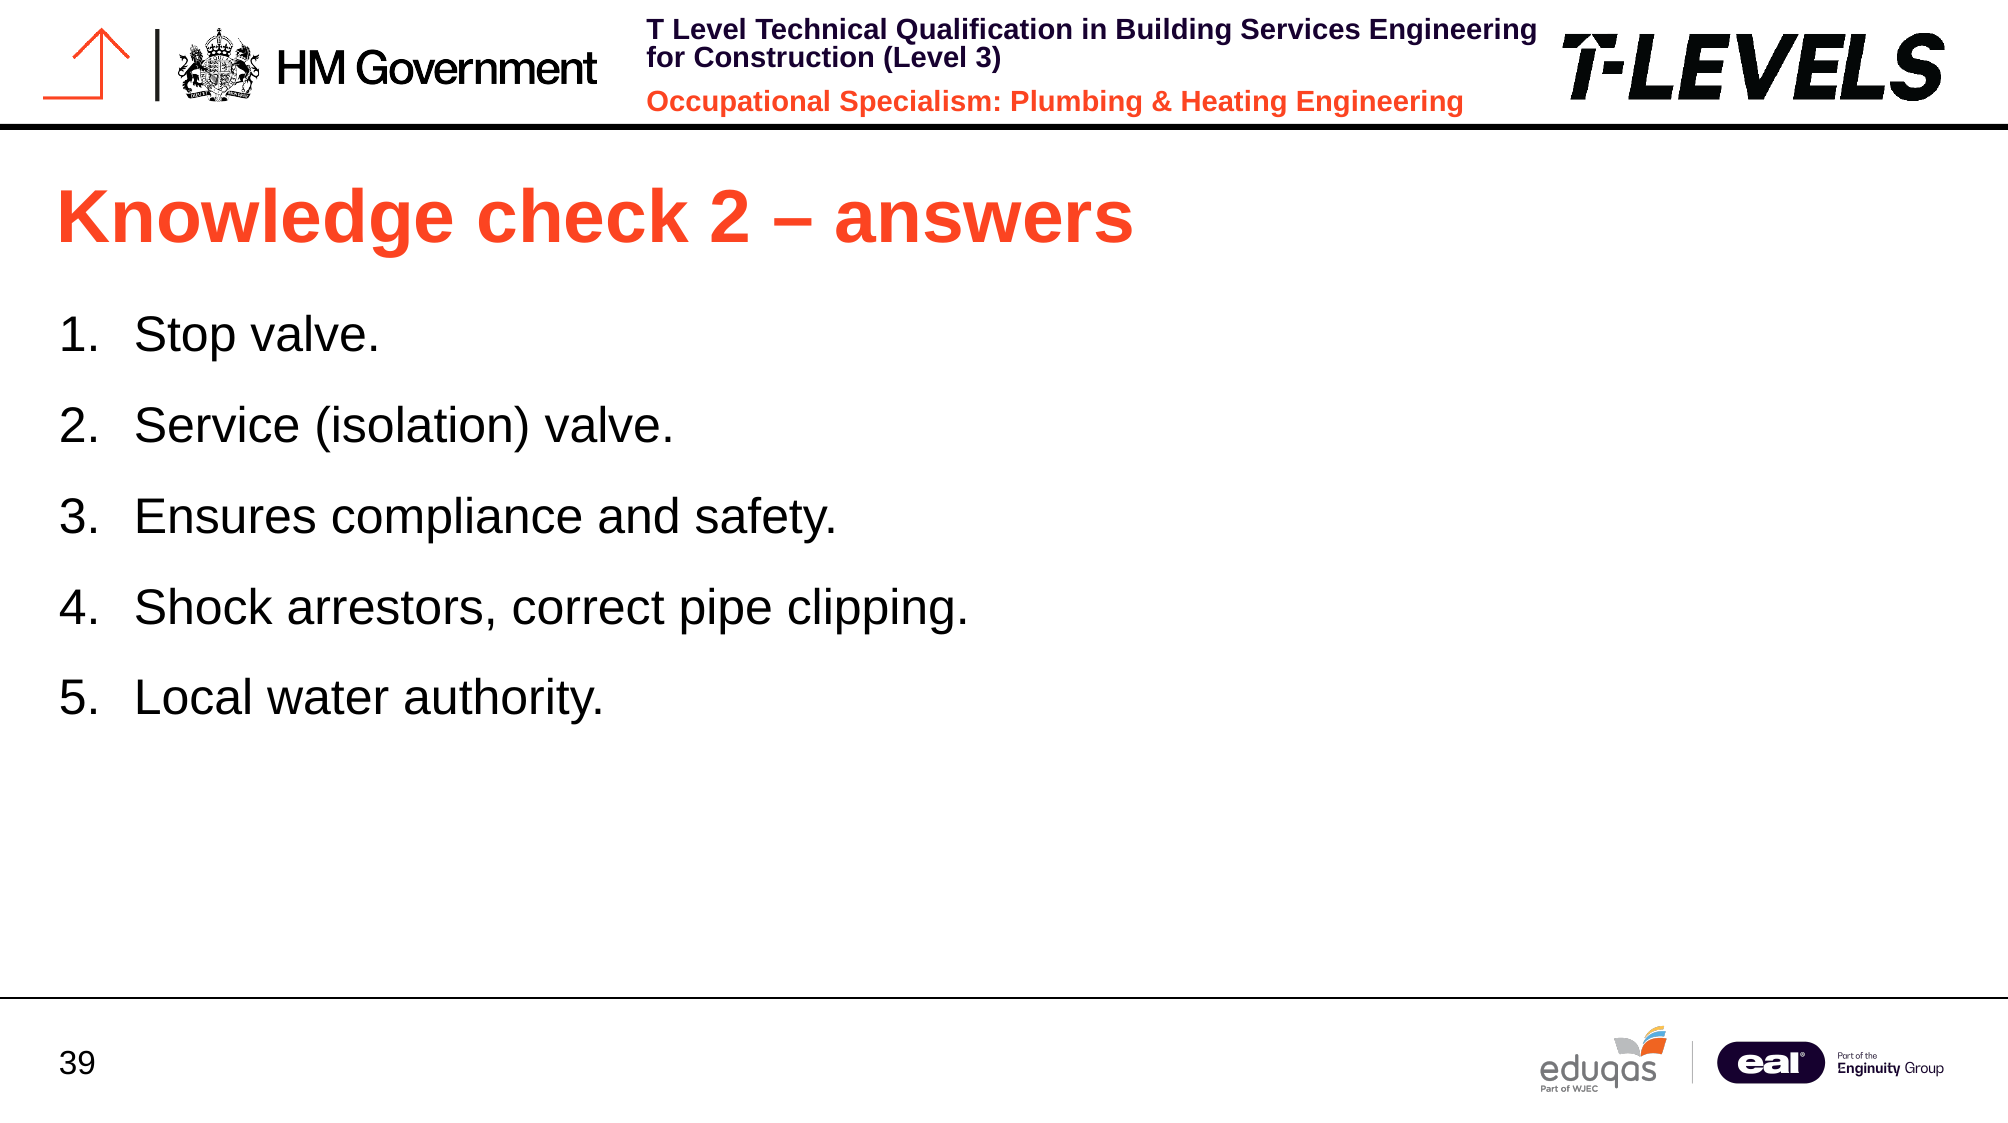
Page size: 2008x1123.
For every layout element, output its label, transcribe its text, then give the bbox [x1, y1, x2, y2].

picture [1543, 25, 1964, 108]
title Knowledge check 2 – answers [41, 111, 1949, 314]
picture [155, 28, 597, 102]
picture [1535, 1021, 1949, 1097]
list Stop valve. Service (isolation) valve. Ensures compliance and safety. Shock arrestors, correct pipe clipping. Local water authority. [59, 295, 1949, 966]
picture [38, 27, 136, 100]
